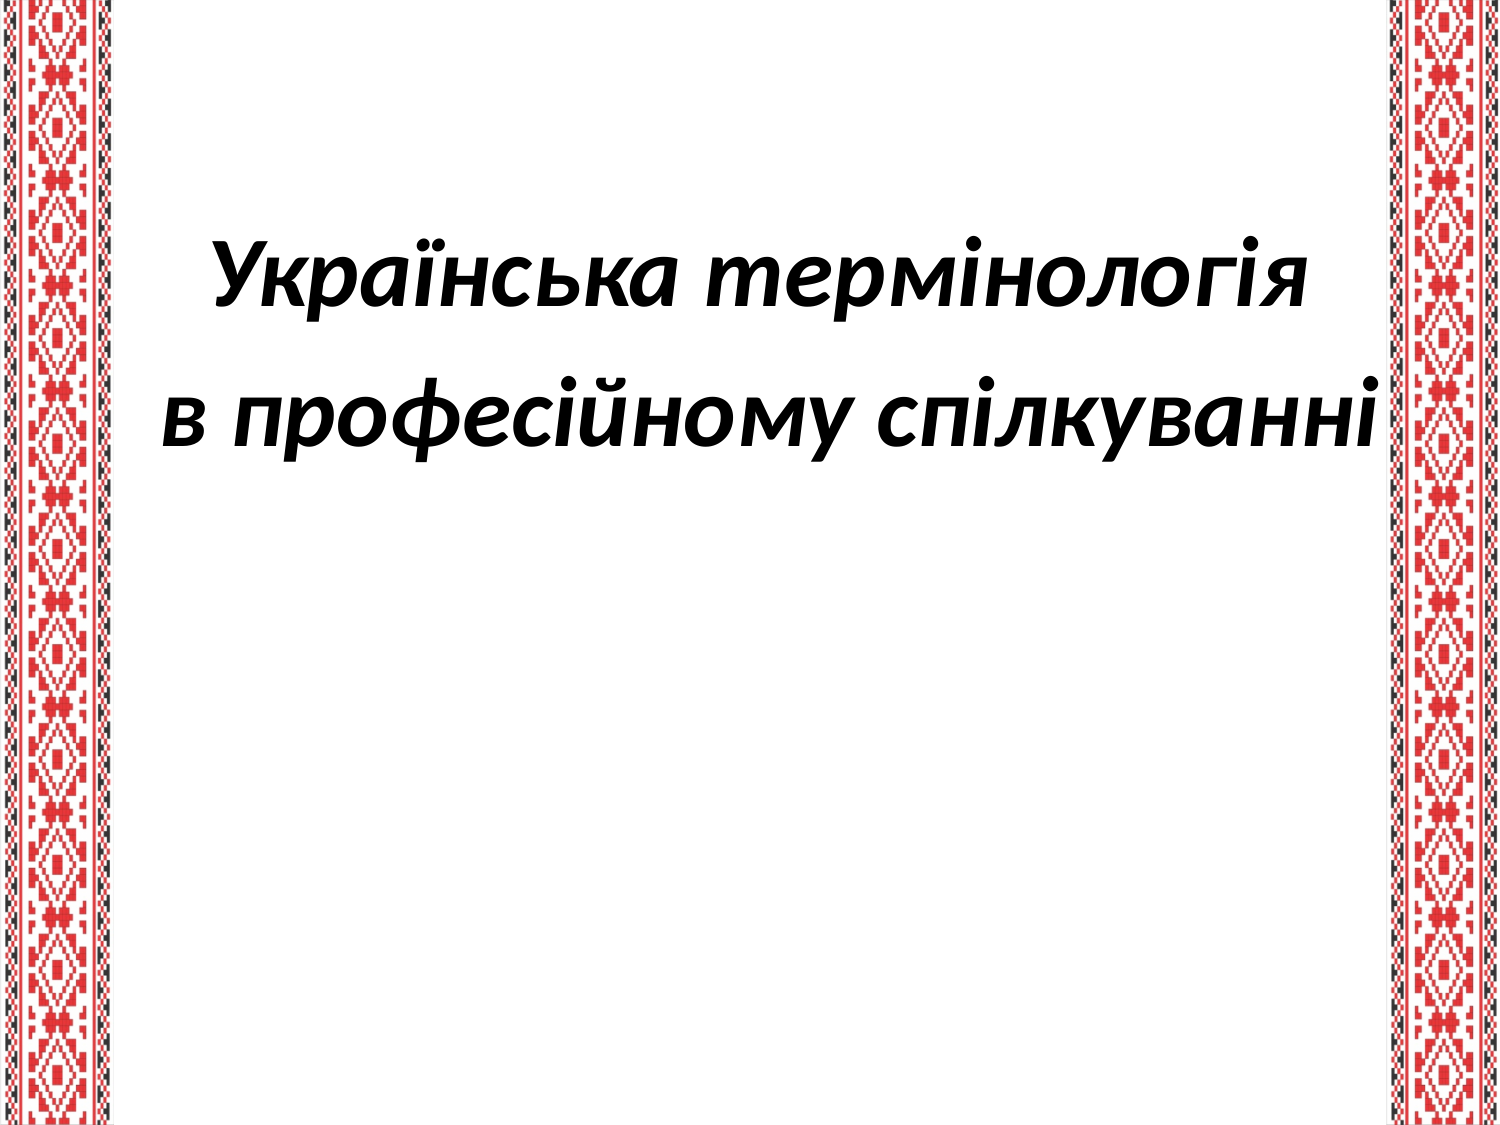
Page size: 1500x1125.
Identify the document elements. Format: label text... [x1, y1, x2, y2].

picture [0, 1, 620, 1124]
list Українська термінологія в професійному спілкуванні [114, 199, 1386, 832]
picture [880, 1, 1500, 1124]
